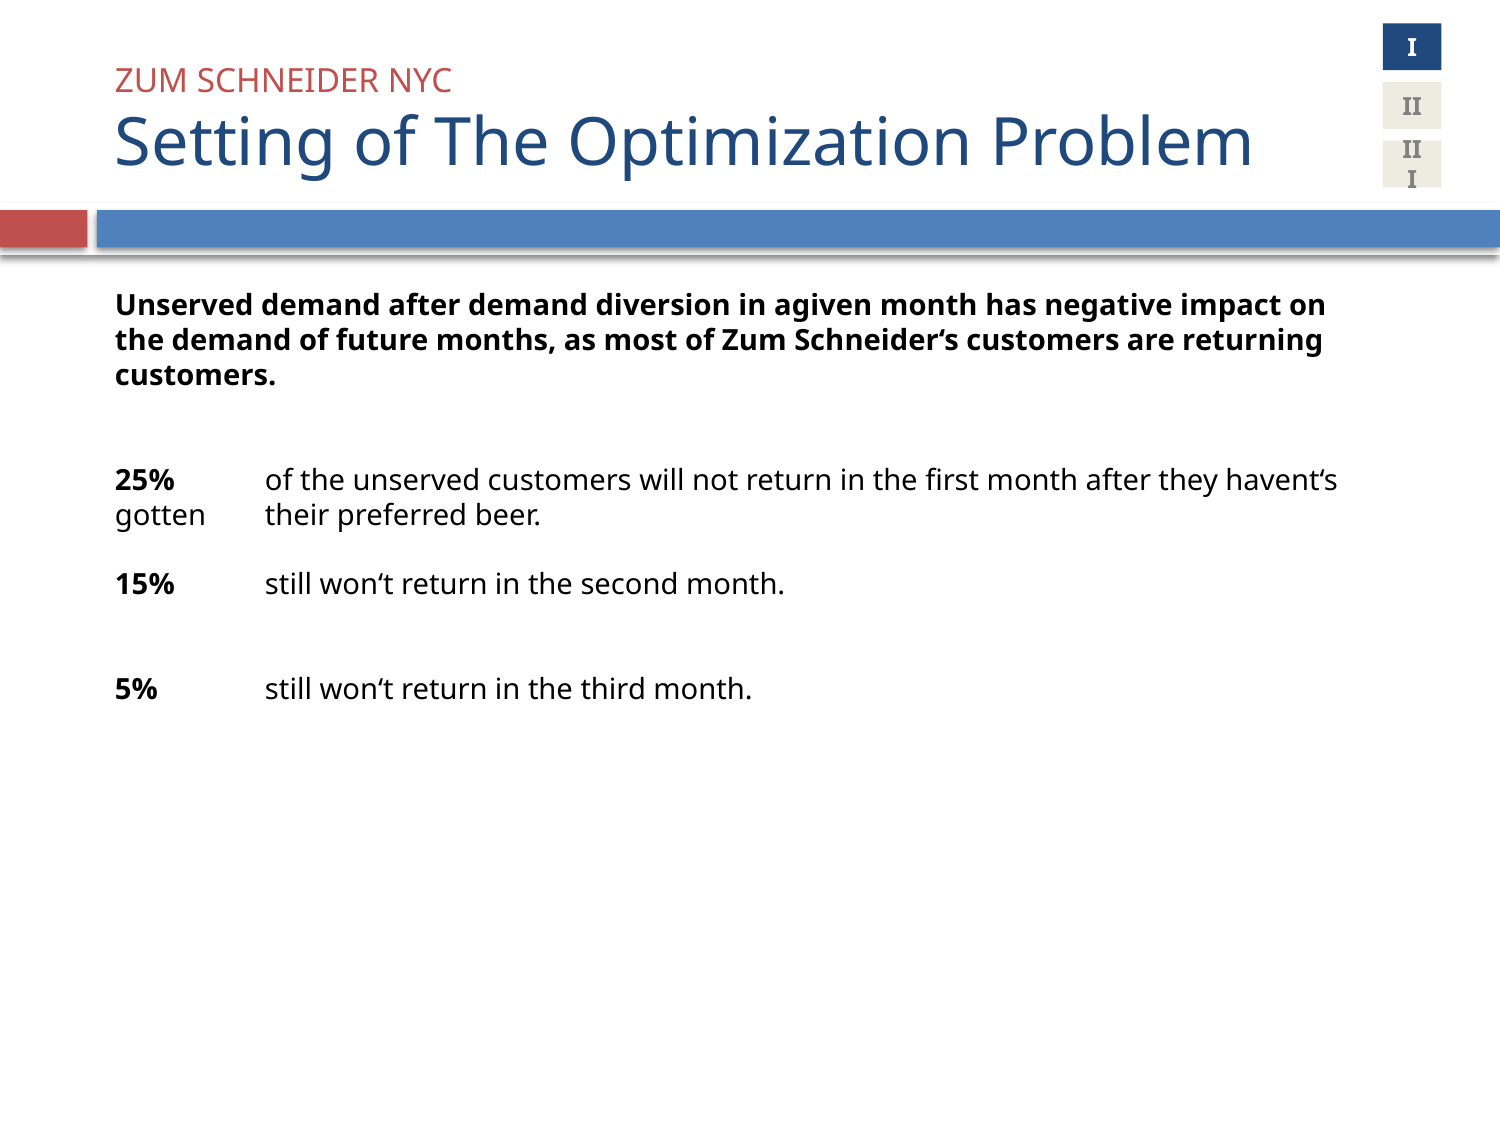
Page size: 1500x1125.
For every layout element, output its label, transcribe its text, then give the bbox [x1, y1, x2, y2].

text_box I [1381, 22, 1443, 72]
text_box Unserved demand after demand diversion in agiven month has negative impact on the demand of future months, as most of Zum Schneider‘s customers are returning customers. 25% of the unserved customers will not return in the first month after they havent‘s gotten their preferred beer. 15% still won‘t return in the second month. 5% still won‘t return in the third month. [100, 278, 1366, 714]
text_box II [1381, 80, 1443, 130]
title ZUM SCHNEIDER NYC Setting of The Optimization Problem [99, 37, 1438, 200]
text_box III [1381, 139, 1443, 189]
